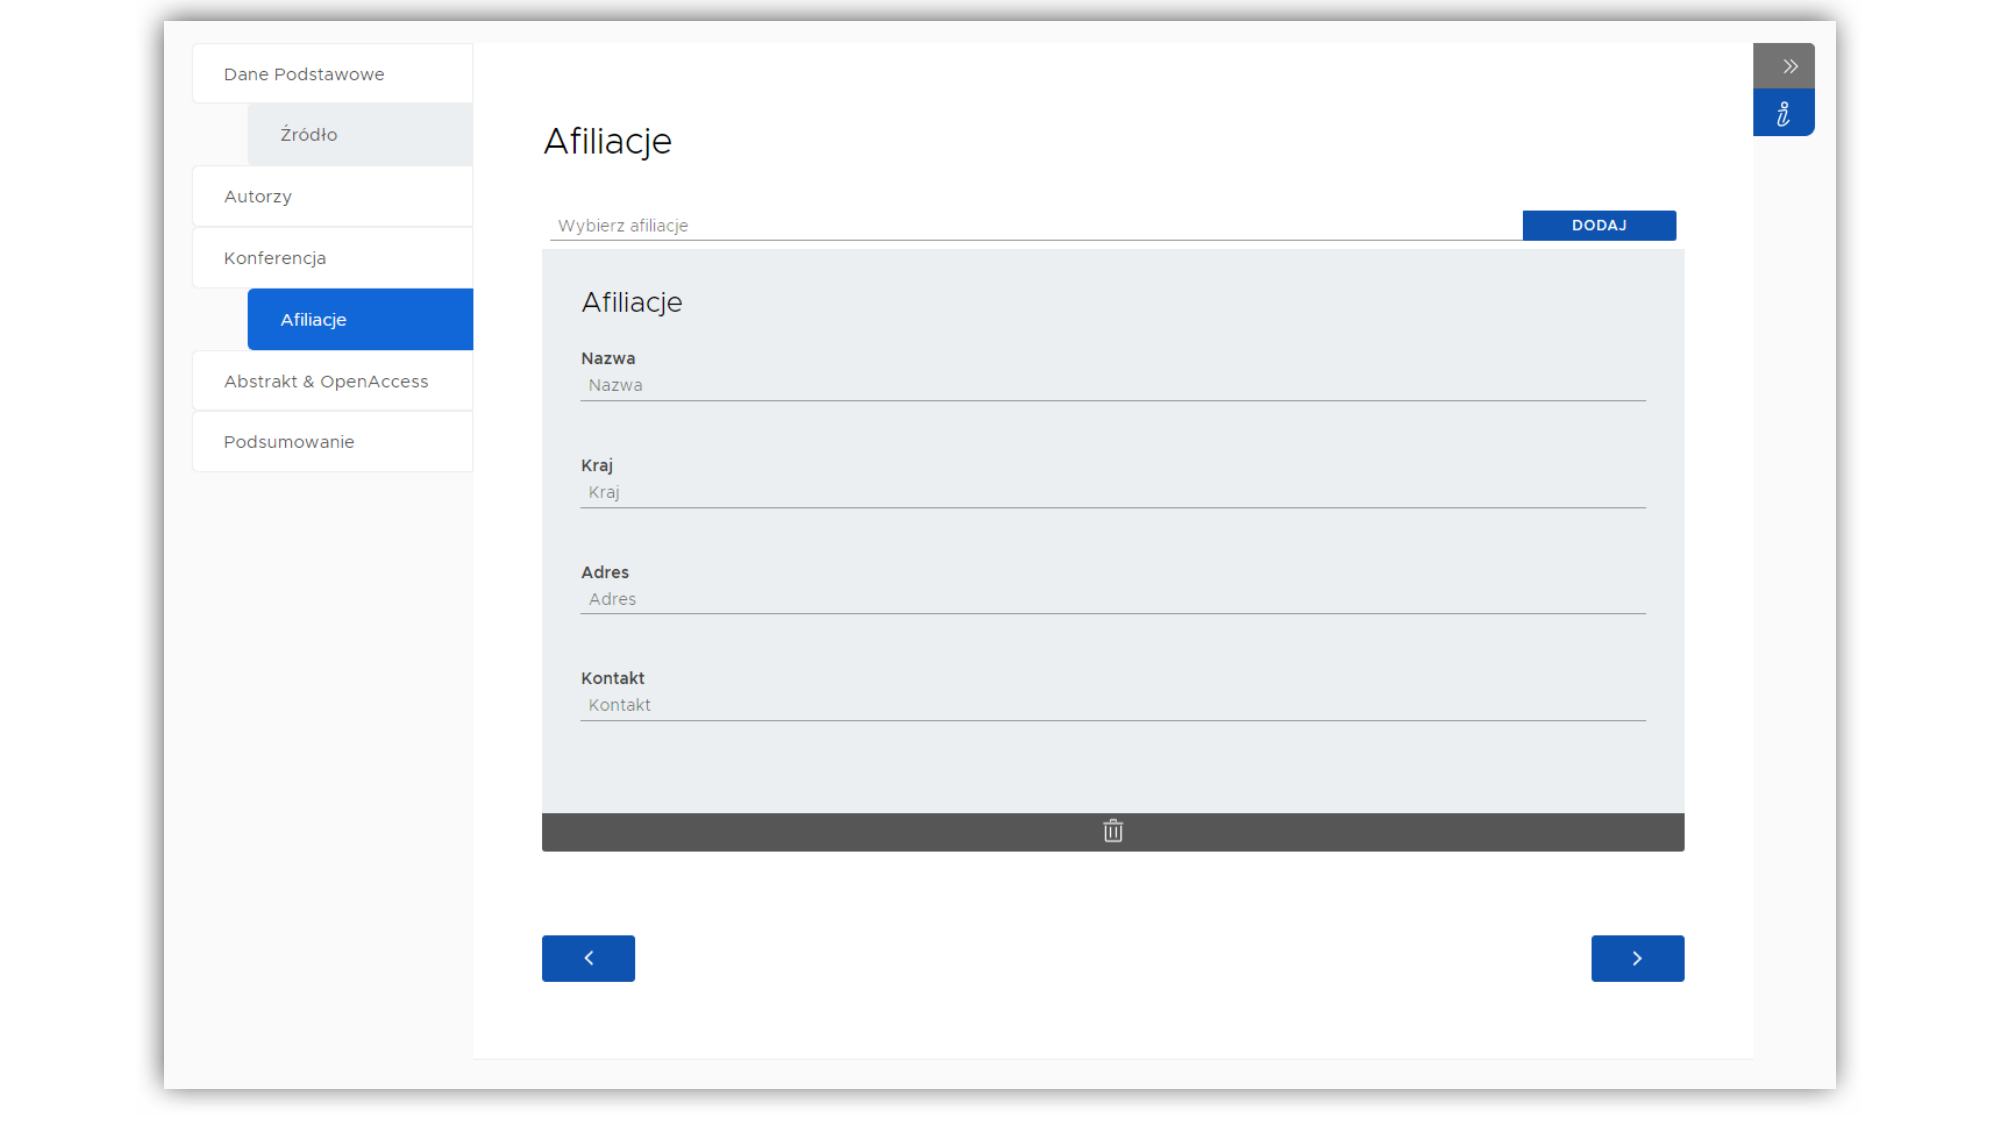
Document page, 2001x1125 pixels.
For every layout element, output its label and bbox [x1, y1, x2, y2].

picture [164, 20, 1836, 1089]
